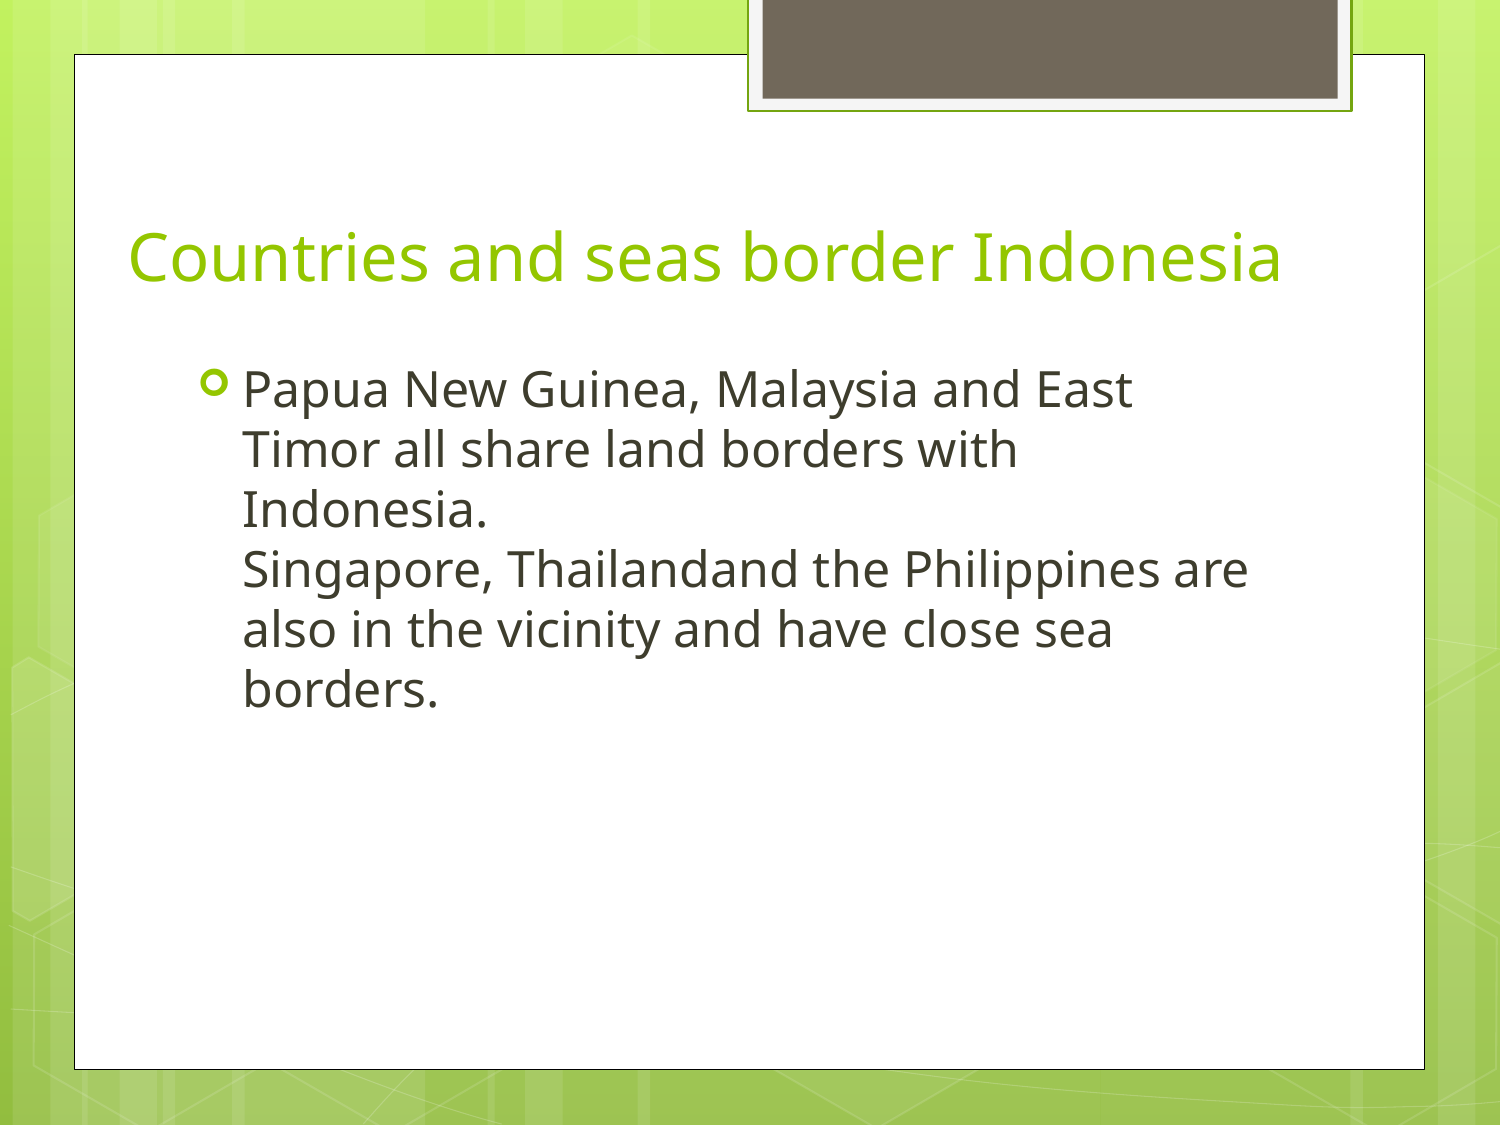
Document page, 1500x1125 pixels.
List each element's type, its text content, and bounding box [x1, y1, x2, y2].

list Papua New Guinea, Malaysia and East Timor all share land borders with Indonesia. Singapore, Thailandand the Philippines are also in the vicinity and have close sea borders. [171, 349, 1283, 1035]
title Countries and seas border Indonesia [112, 168, 1365, 303]
